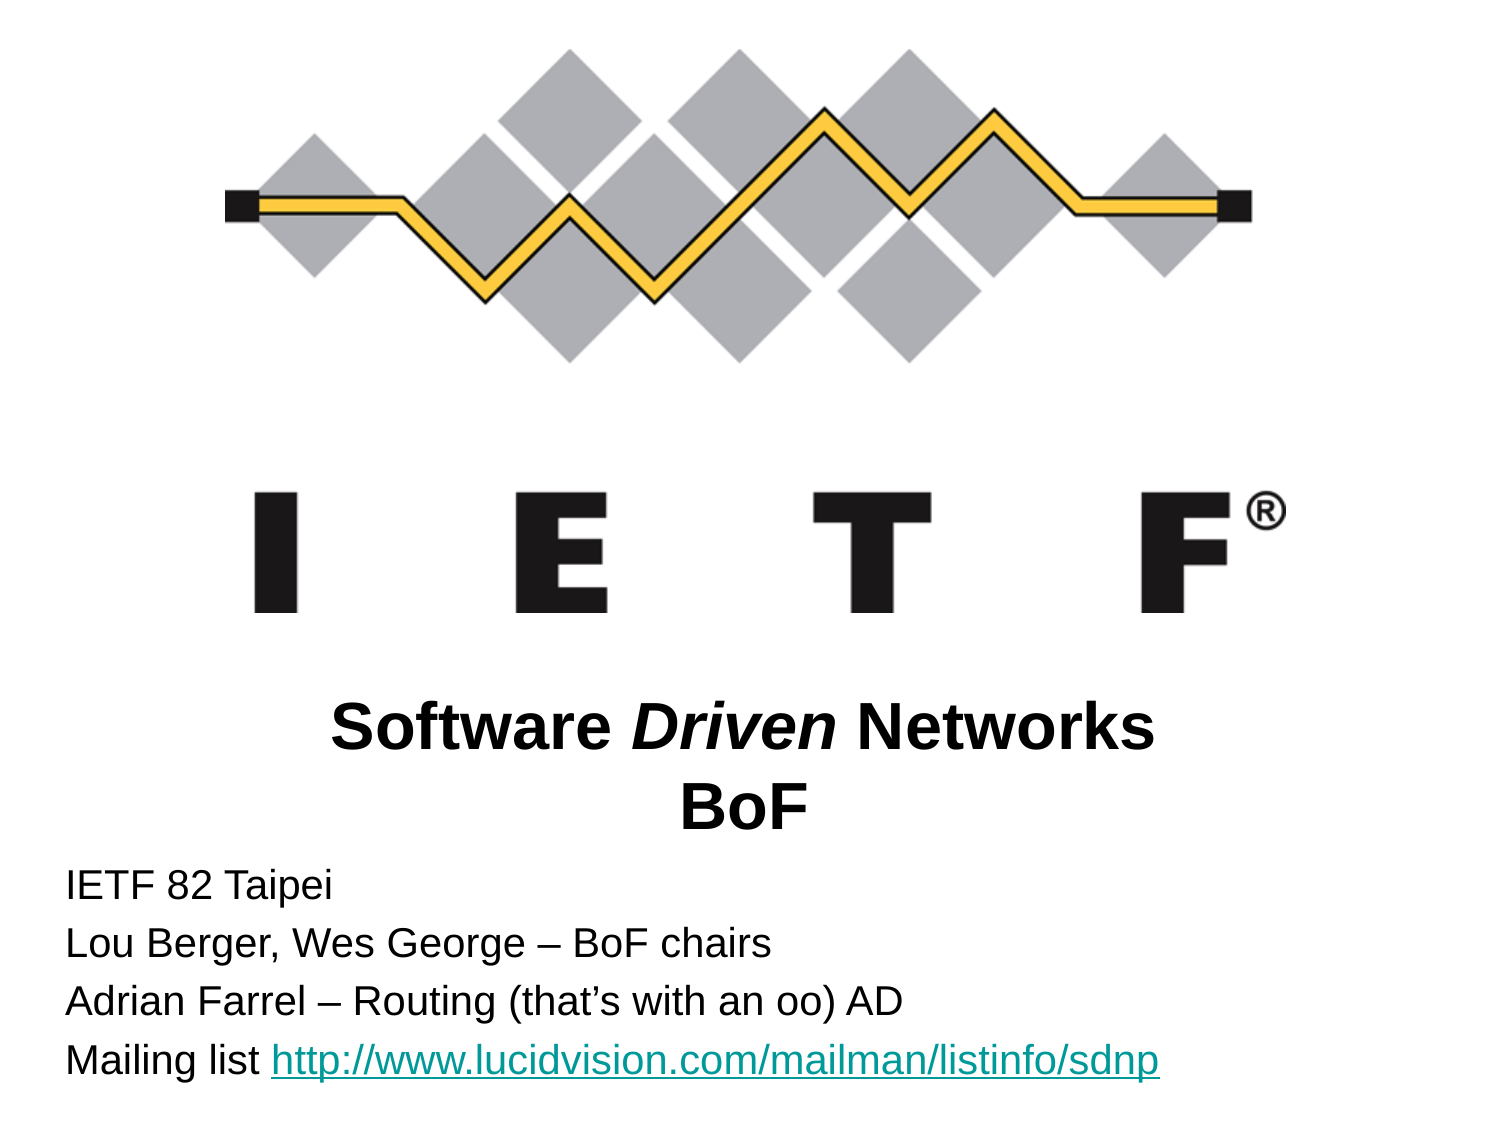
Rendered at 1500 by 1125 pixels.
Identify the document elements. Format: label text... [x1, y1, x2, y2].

picture [224, 49, 1286, 613]
title Software Driven Networks BoF [294, 699, 1194, 849]
list IETF 82 Taipei Lou Berger, Wes George – BoF chairs Adrian Farrel – Routing (that’s with an oo) AD Mailing list http://www.lucidvision.com/mailman/listinfo/sdnp [50, 849, 1475, 1100]
